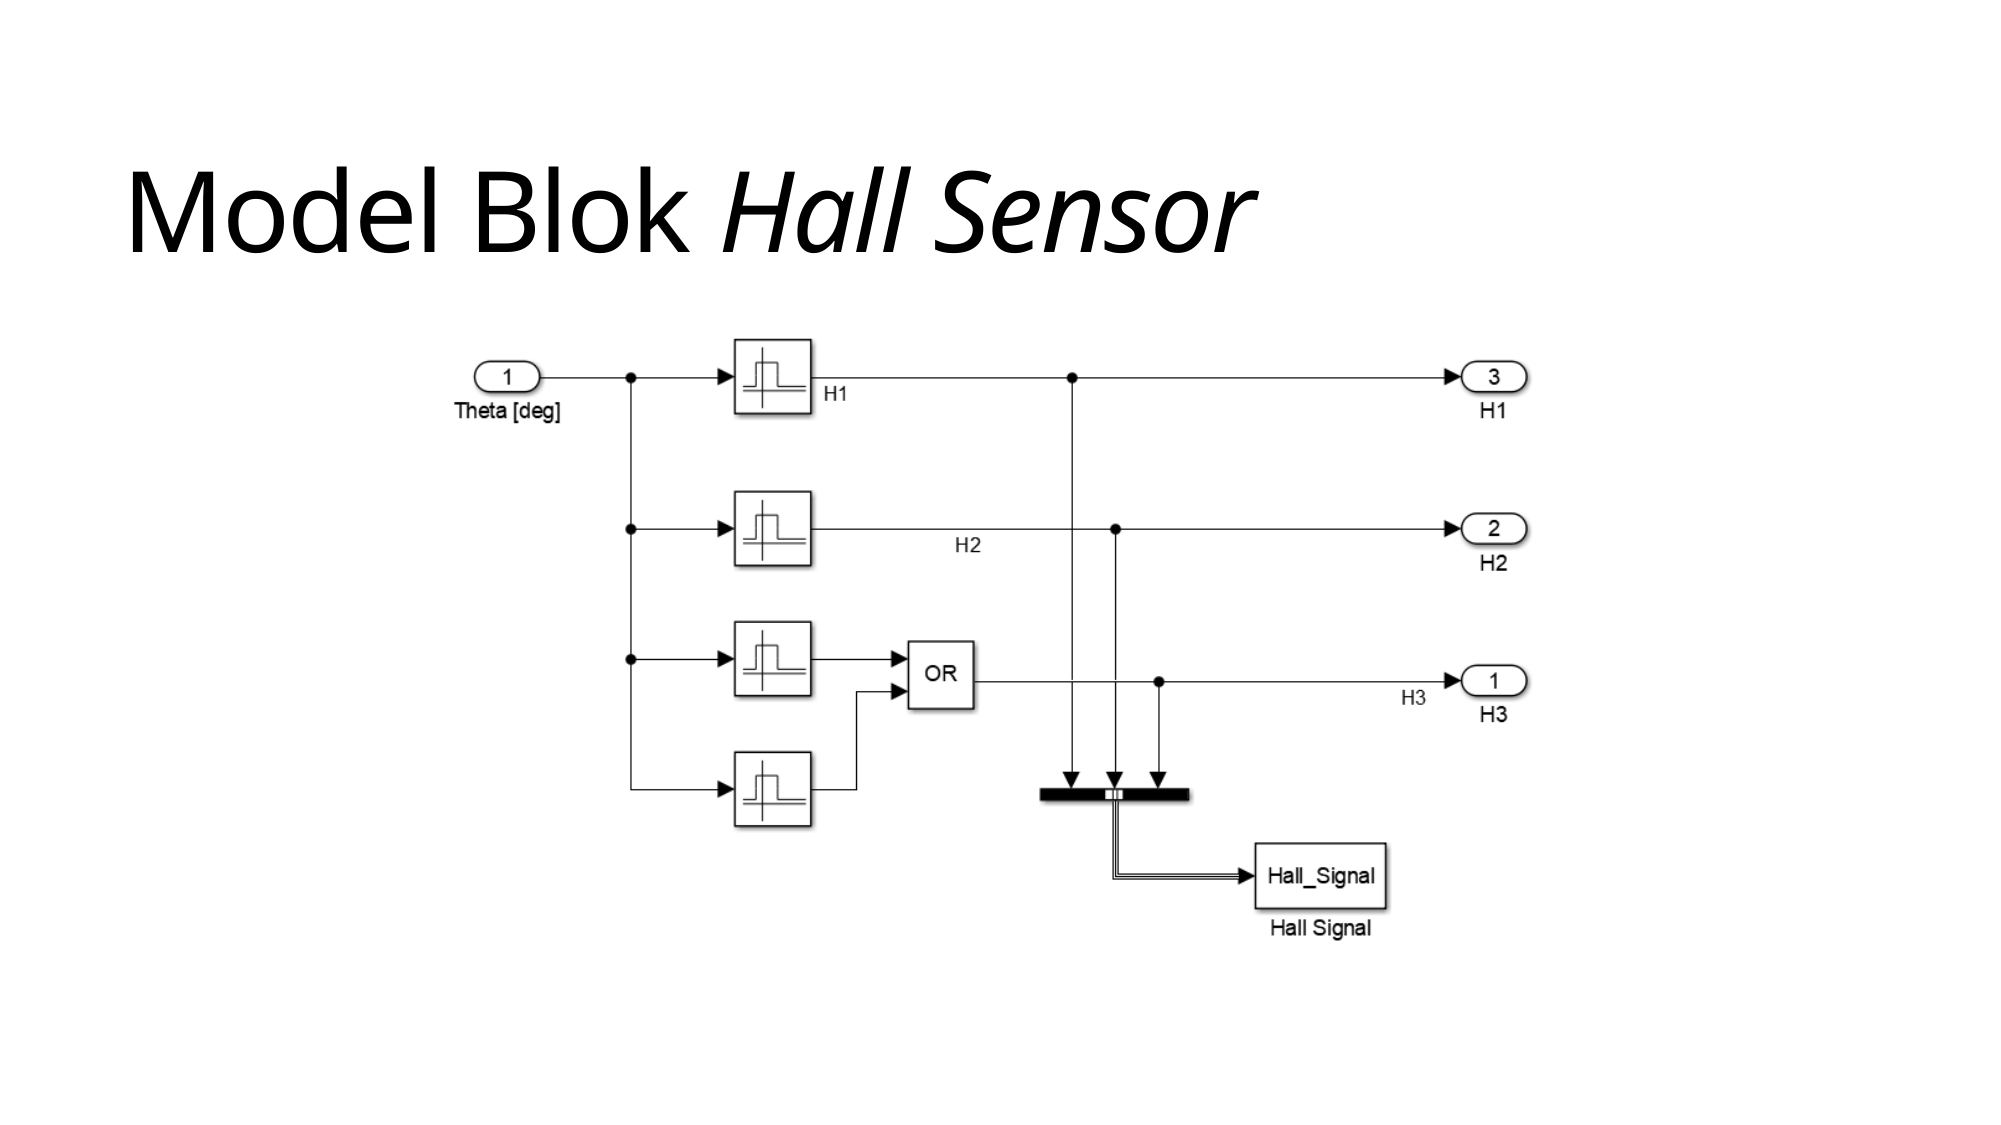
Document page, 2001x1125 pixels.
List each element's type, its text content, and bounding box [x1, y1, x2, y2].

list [447, 329, 1539, 949]
title Model Blok Hall Sensor [107, 81, 1875, 354]
